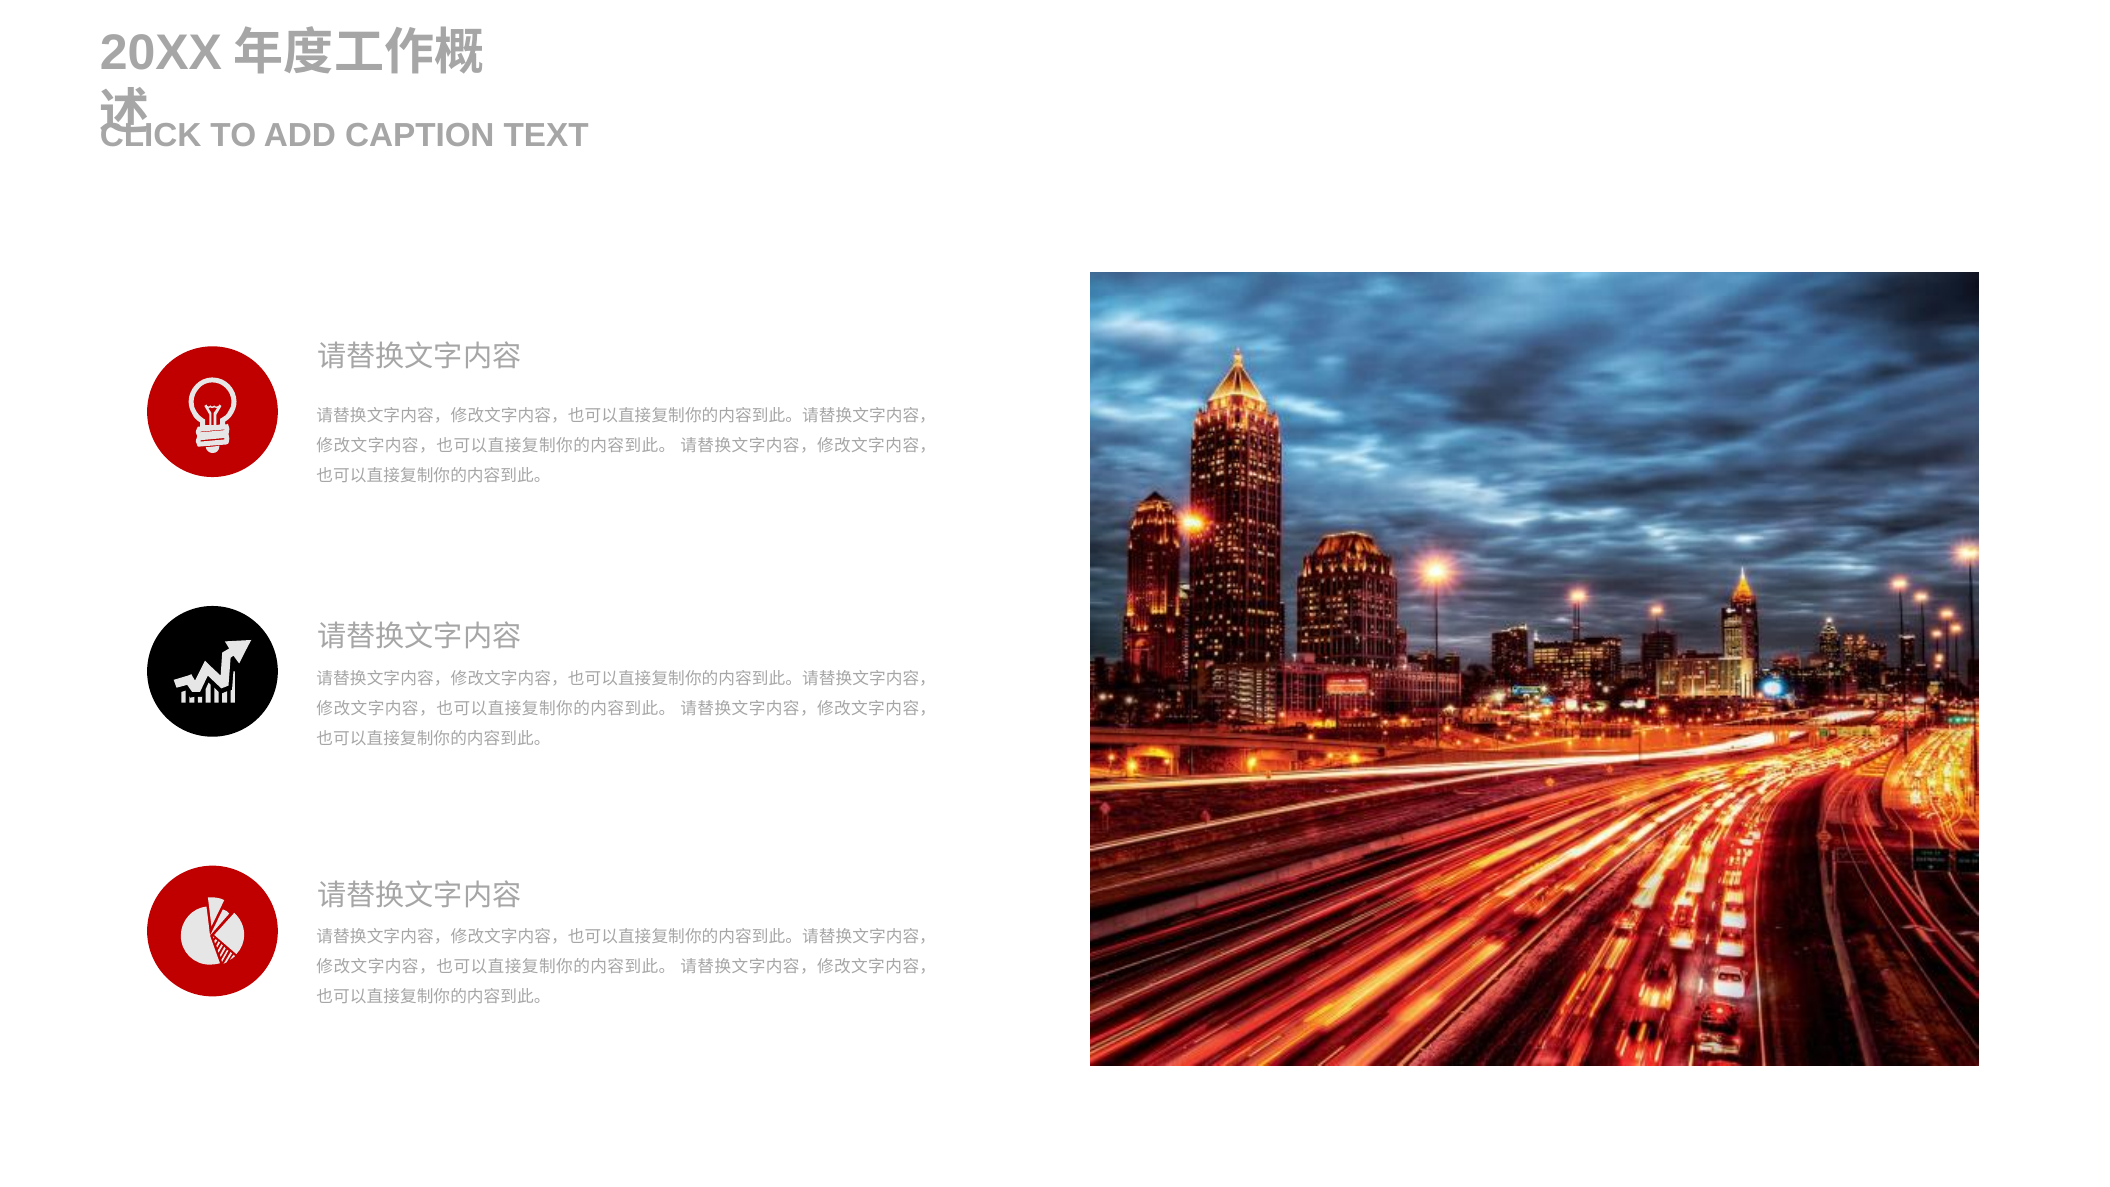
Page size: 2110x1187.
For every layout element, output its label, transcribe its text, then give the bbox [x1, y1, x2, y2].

text_box CLICK TO ADD CAPTION TEXT [99, 113, 629, 154]
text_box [316, 337, 937, 486]
text_box 20XX年度工作概述 [99, 19, 534, 113]
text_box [147, 346, 278, 478]
text_box [1089, 271, 1980, 1067]
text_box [147, 605, 278, 737]
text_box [147, 865, 278, 997]
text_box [316, 599, 937, 745]
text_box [316, 858, 937, 1004]
